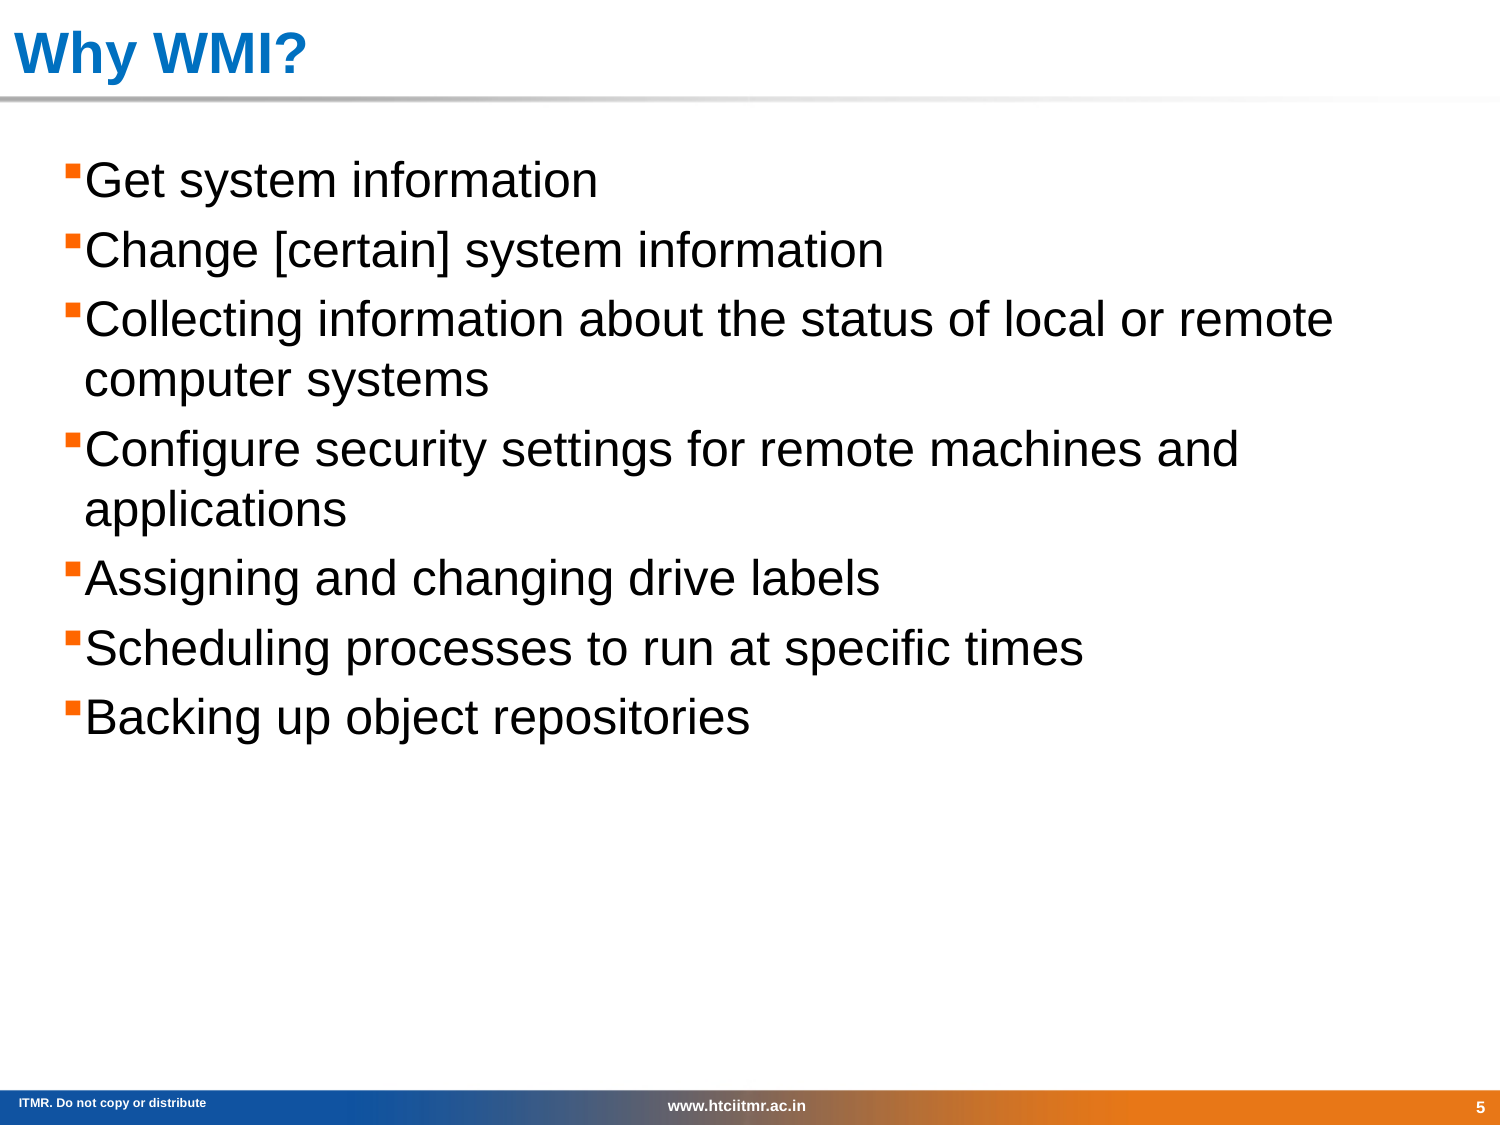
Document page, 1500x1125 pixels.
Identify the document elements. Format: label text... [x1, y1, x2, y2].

picture [0, 0, 1500, 1125]
title Why WMI? [0, 7, 1350, 95]
list Get system information Change [certain] system information Collecting information about the status of local or remote computer systems Configure security settings for remote machines and applications Assigning and changing drive labels Scheduling processes to run at specific times Backing up object repositories [46, 140, 1397, 883]
